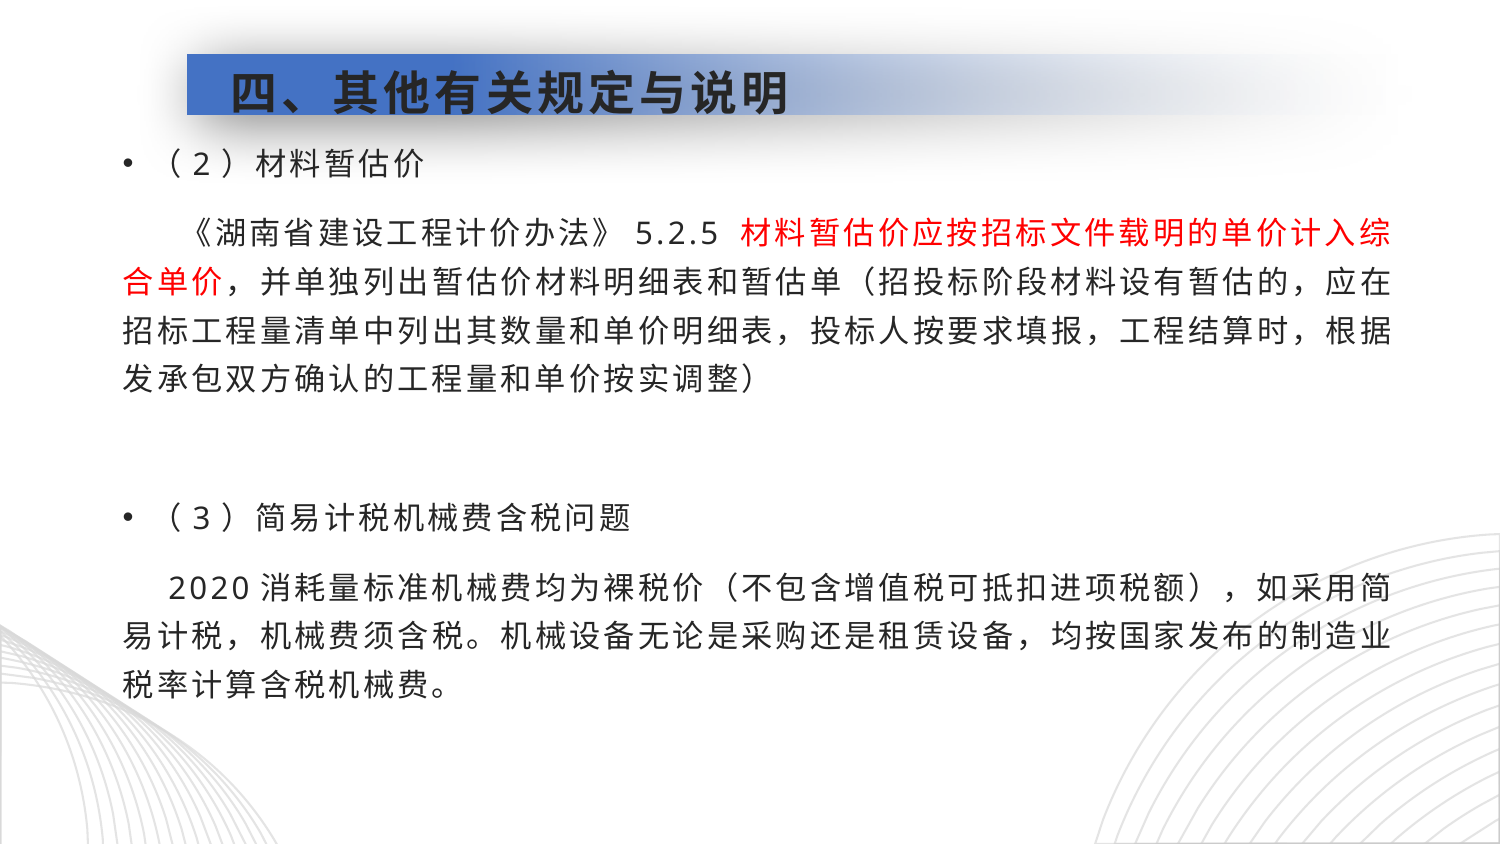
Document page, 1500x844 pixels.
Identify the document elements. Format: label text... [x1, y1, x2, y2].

text_box （2）材料暂估价 《湖南省建设工程计价办法》5.2.5 材料暂估价应按招标文件载明的单价计入综合单价，并单独列出暂估价材料明细表和暂估单（招投标阶段材料设有暂估的，应在招标工程量清单中列出其数量和单价明细表，投标人按要求填报，工程结算时，根据发承包双方确认的工程量和单价按实调整） （3）简易计税机械费含税问题 2020消耗量标准机械费均为裸税价（不包含增值税可抵扣进项税额），如采用简易计税，机械费须含税。机械设备无论是采购还是租赁设备，均按国家发布的制造业税率计算含税机械费。 [110, 132, 1412, 796]
title 四、其他有关规定与说明 [187, 57, 1500, 112]
text_box [186, 54, 1389, 115]
